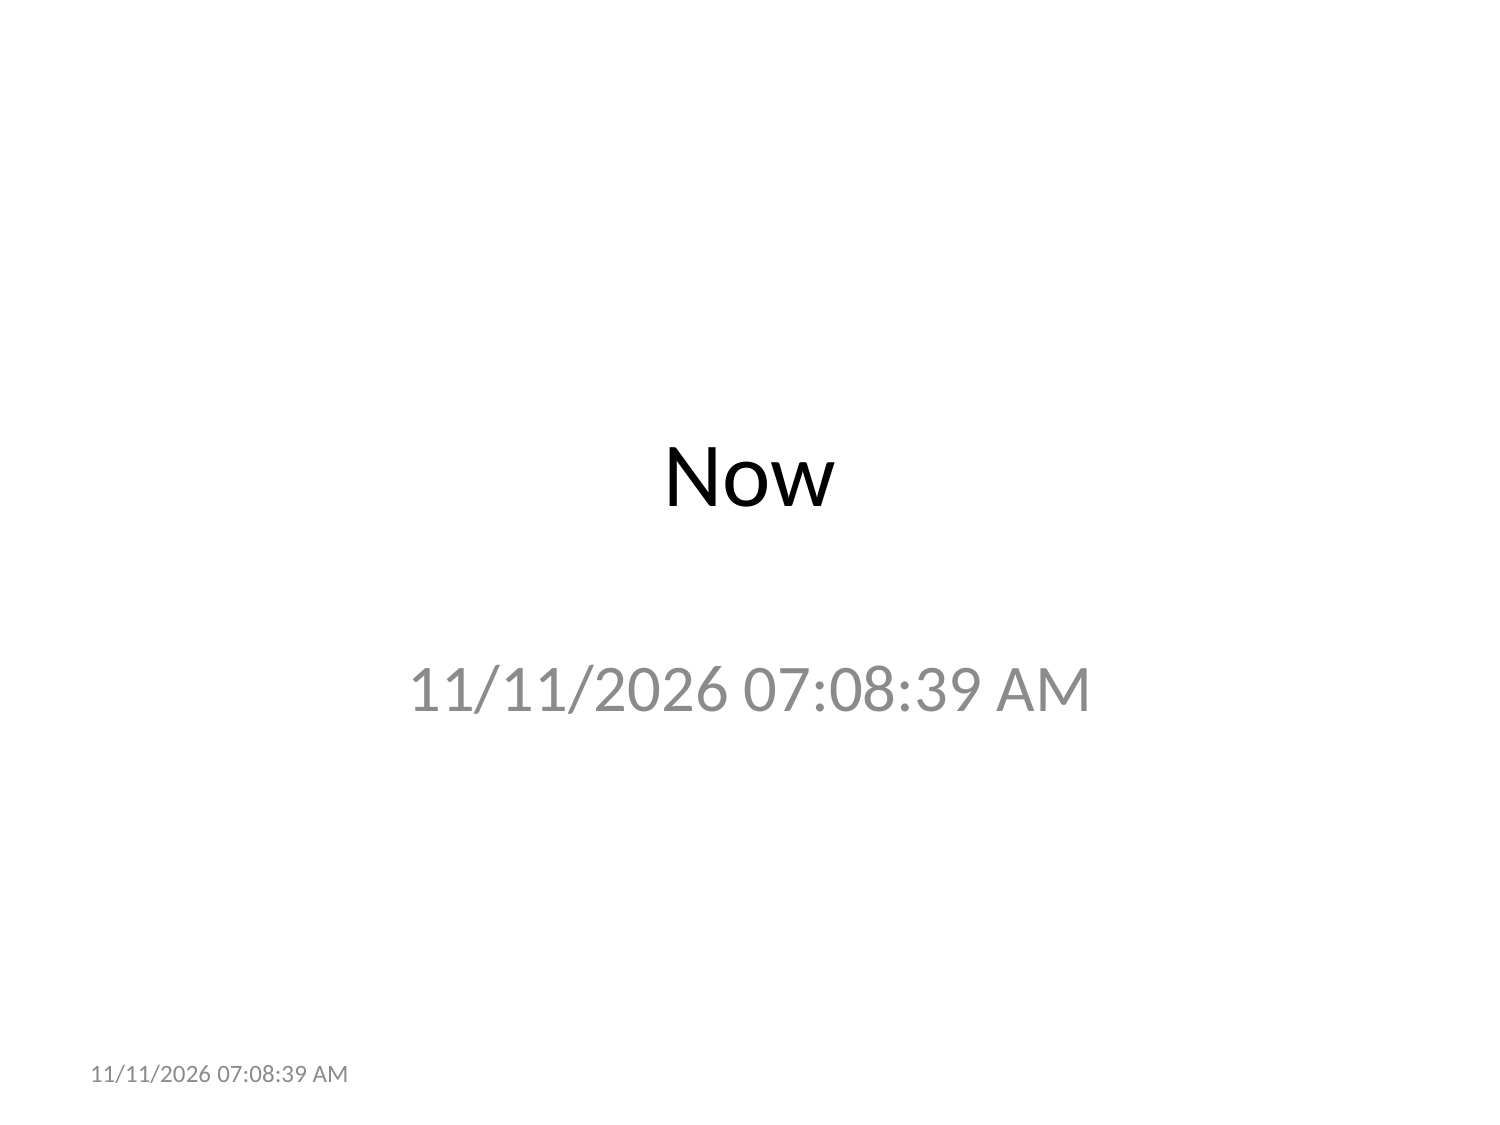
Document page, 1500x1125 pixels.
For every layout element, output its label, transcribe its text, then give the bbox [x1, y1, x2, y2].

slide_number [75, 1042, 425, 1103]
subtitle 2011-12-19 10:20:04 AM [225, 637, 1275, 925]
title Now [112, 349, 1388, 591]
